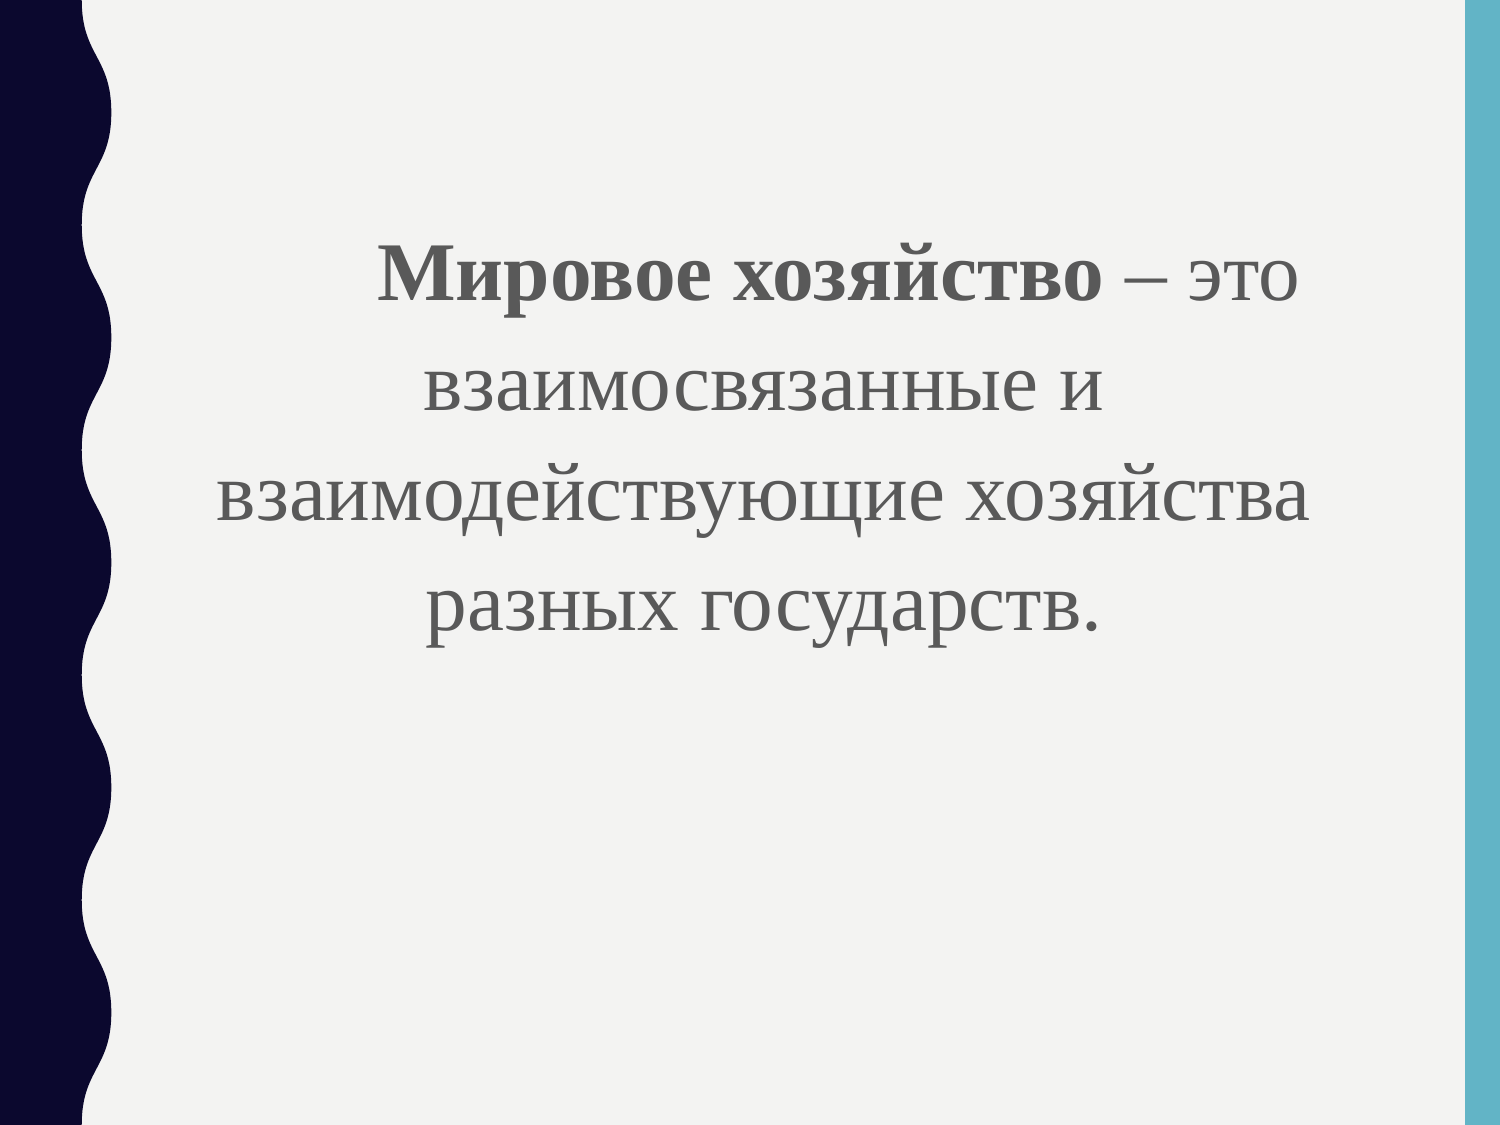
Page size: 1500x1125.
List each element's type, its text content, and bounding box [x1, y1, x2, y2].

list Мировое хозяйство – это взаимосвязанные и взаимодействующие хозяйства разных государств. [92, 200, 1436, 965]
